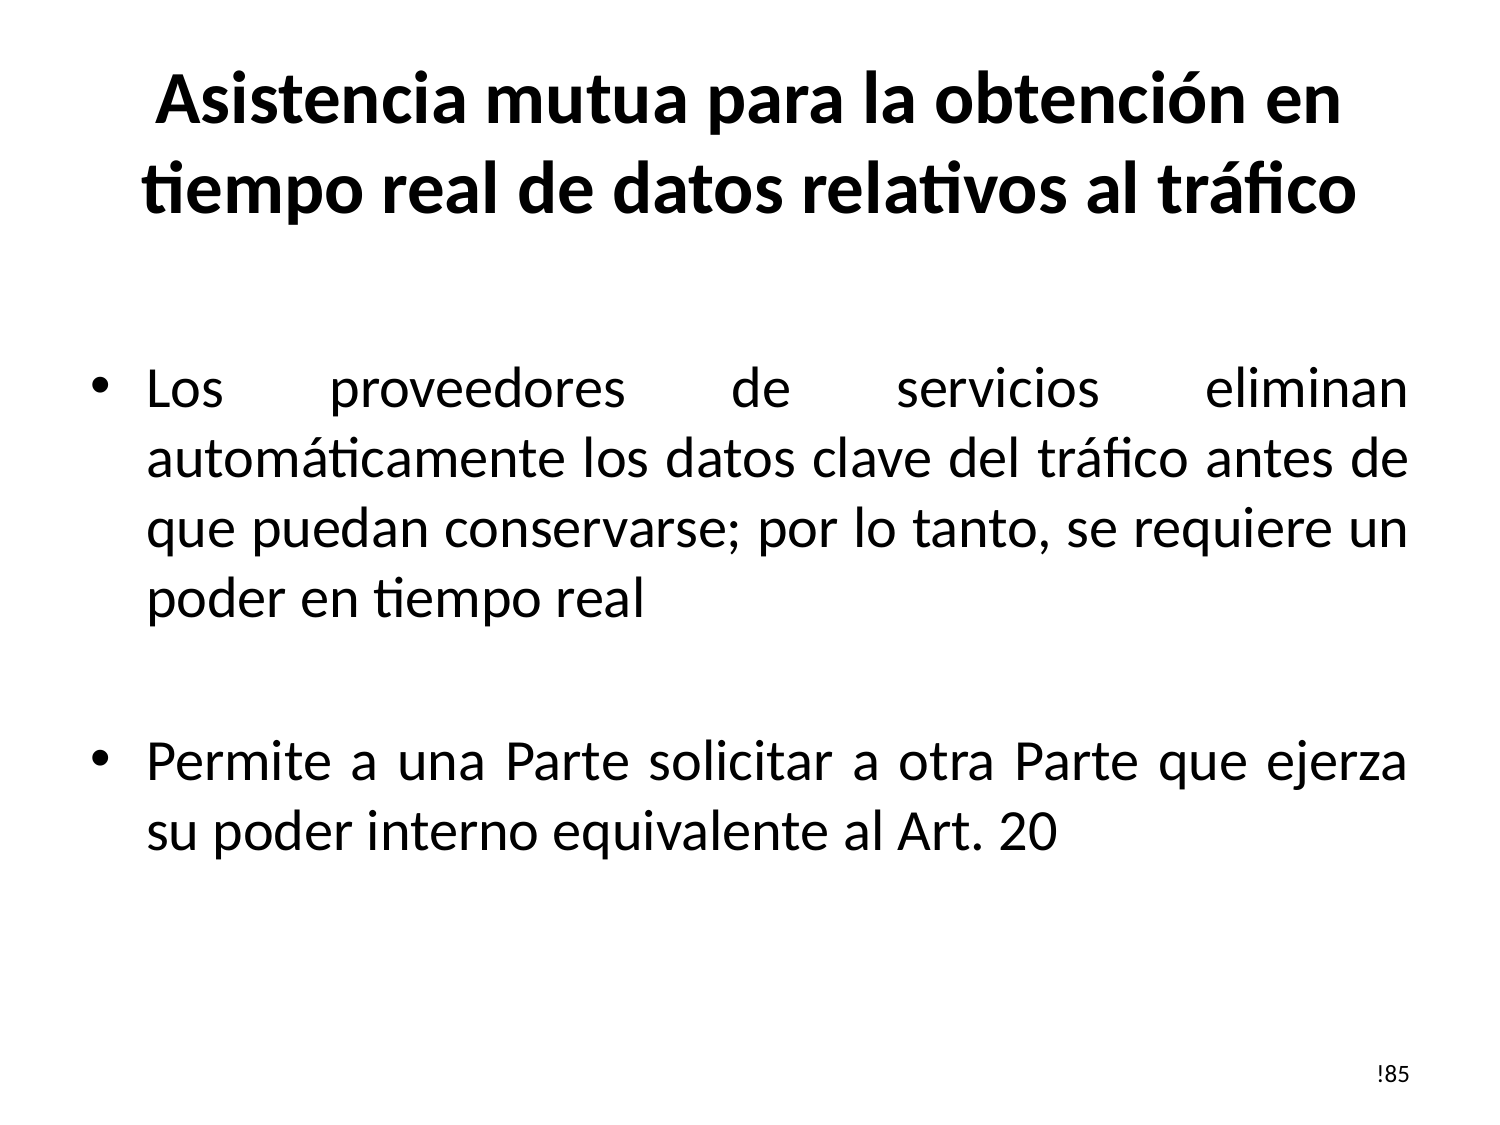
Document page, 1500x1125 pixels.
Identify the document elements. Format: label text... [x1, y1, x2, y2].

slide_number !85 [1074, 1042, 1425, 1103]
list Los proveedores de servicios eliminan automáticamente los datos clave del tráfico antes de que puedan conservarse; por lo tanto, se requiere un poder en tiempo real Permite a una Parte solicitar a otra Parte que ejerza su poder interno equivalente al Art. 20 [75, 341, 1425, 1005]
title Asistencia mutua para la obtención en tiempo real de datos relativos al tráfico [75, 45, 1425, 233]
